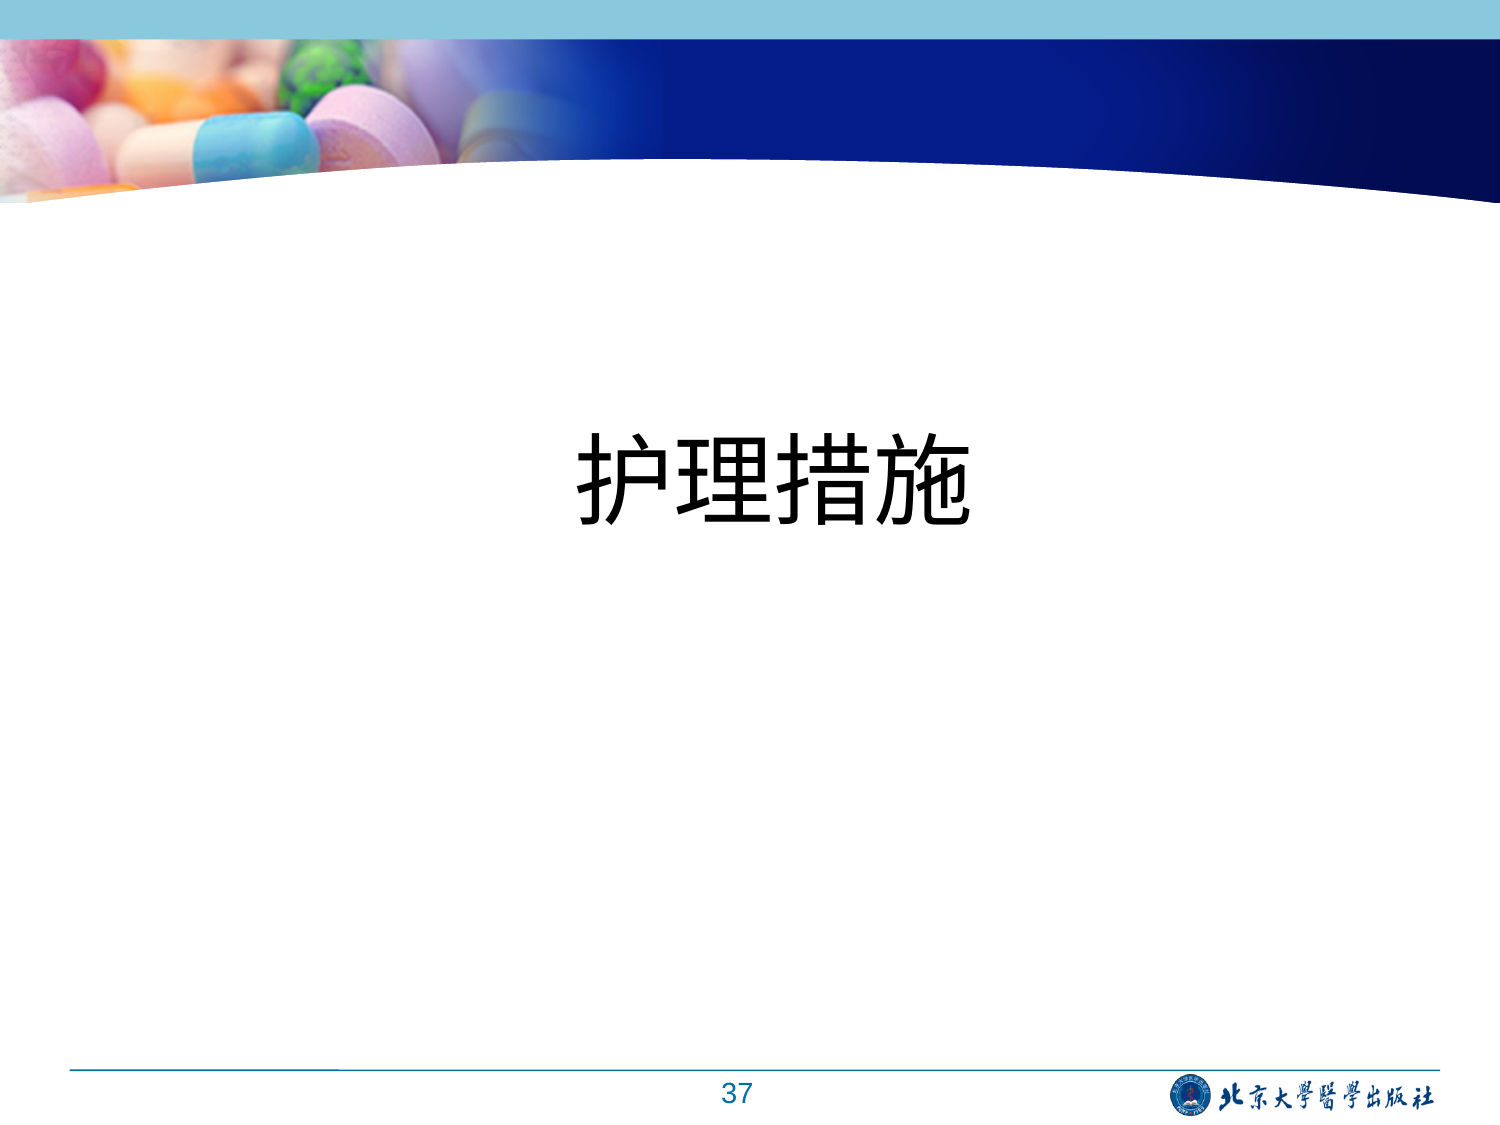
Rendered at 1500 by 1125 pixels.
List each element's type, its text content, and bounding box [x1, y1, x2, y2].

picture [0, 40, 1500, 203]
slide_number 37 [562, 1066, 913, 1117]
text_box 护理措施 [152, 410, 1395, 545]
picture [1170, 1074, 1436, 1118]
